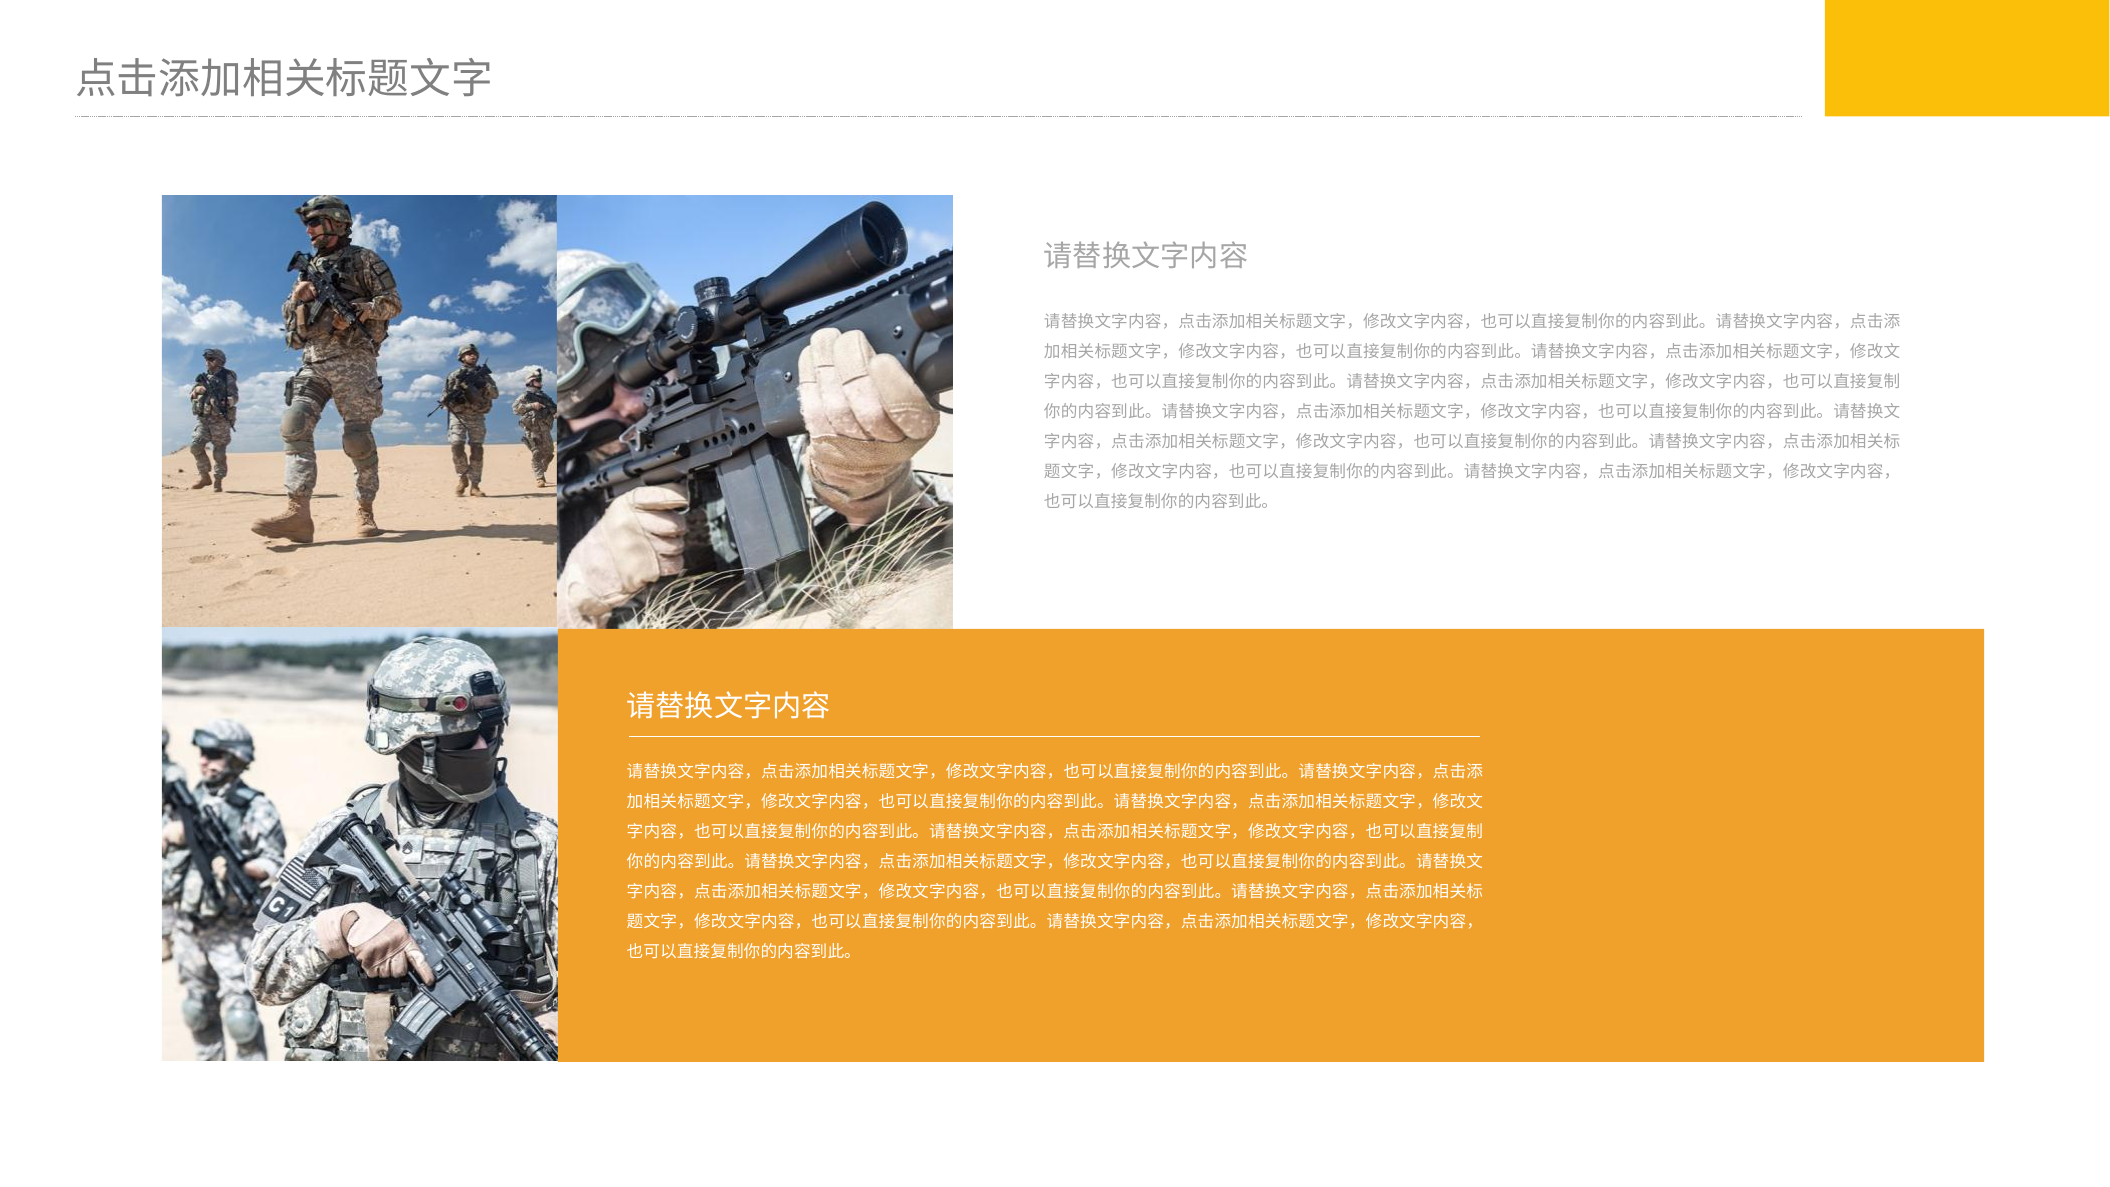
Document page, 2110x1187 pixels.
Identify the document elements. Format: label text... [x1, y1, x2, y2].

text_box [557, 628, 1985, 1062]
text_box [161, 627, 557, 1062]
text_box 请替换文字内容，点击添加相关标题文字，修改文字内容，也可以直接复制你的内容到此。请替换文字内容，点击添加相关标题文字，修改文字内容，也可以直接复制你的内容到此。请替换文字内容，点击添加相关标题文字，修改文字内容，也可以直接复制你的内容到此。请替换文字内容，点击添加相关标题文字，修改文字内容，也可以直接复制你的内容到此。请替换文字内容，点击添加相关标题文字，修改文字内容，也可以直接复制你的内容到此。请替换文字内容，点击添加相关标题文字，修改文字内容，也可以直接复制你的内容到此。请替换文字内容，点击添加相关标题文字，修改文字内容，也可以直接复制你的内容到此。请替换文字内容，点击添加相关标题文字，修改文字内容，也可以直接复制你的内容到此。 [1028, 293, 1917, 537]
text_box 请替换文字内容 [1027, 229, 1333, 289]
text_box [556, 195, 954, 630]
text_box 点击添加相关标题文字 [59, 44, 563, 107]
text_box 请替换文字内容 [610, 679, 916, 739]
text_box [161, 195, 556, 627]
text_box 请替换文字内容，点击添加相关标题文字，修改文字内容，也可以直接复制你的内容到此。请替换文字内容，点击添加相关标题文字，修改文字内容，也可以直接复制你的内容到此。请替换文字内容，点击添加相关标题文字，修改文字内容，也可以直接复制你的内容到此。请替换文字内容，点击添加相关标题文字，修改文字内容，也可以直接复制你的内容到此。请替换文字内容，点击添加相关标题文字，修改文字内容，也可以直接复制你的内容到此。请替换文字内容，点击添加相关标题文字，修改文字内容，也可以直接复制你的内容到此。请替换文字内容，点击添加相关标题文字，修改文字内容，也可以直接复制你的内容到此。请替换文字内容，点击添加相关标题文字，修改文字内容，也可以直接复制你的内容到此。 [610, 743, 1500, 987]
